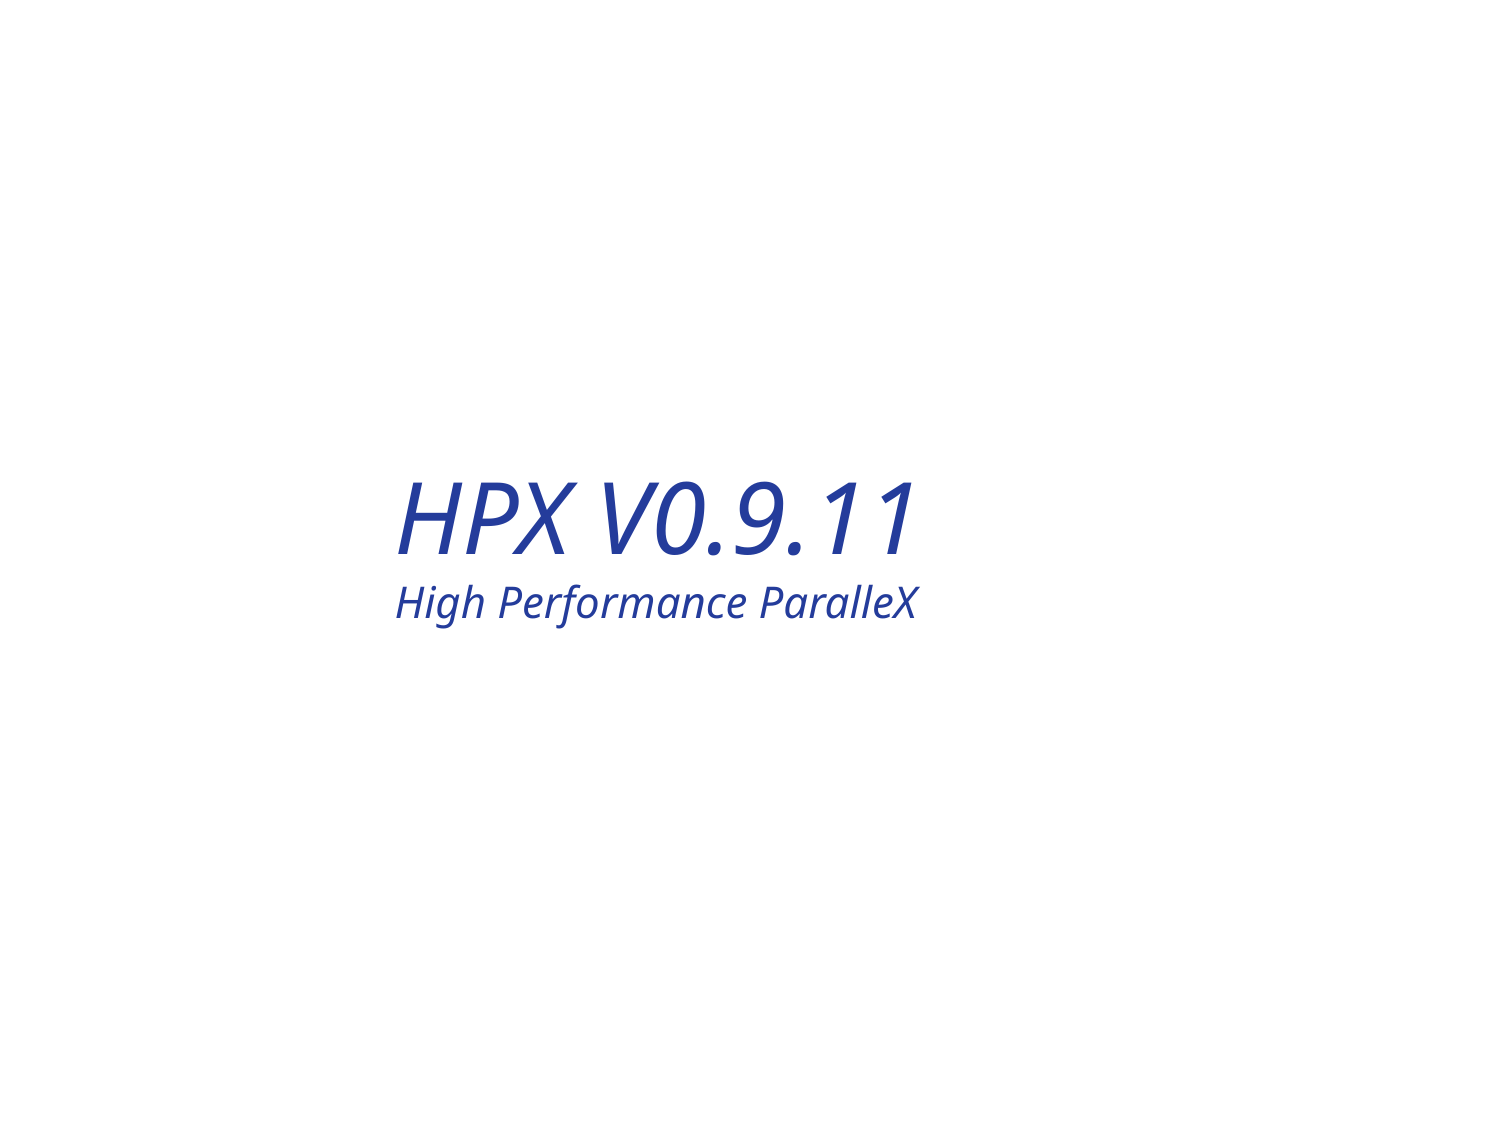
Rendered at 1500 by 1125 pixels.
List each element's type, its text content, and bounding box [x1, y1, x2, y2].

text_box HPX V0.9.11 High Performance ParalleX [379, 447, 938, 635]
